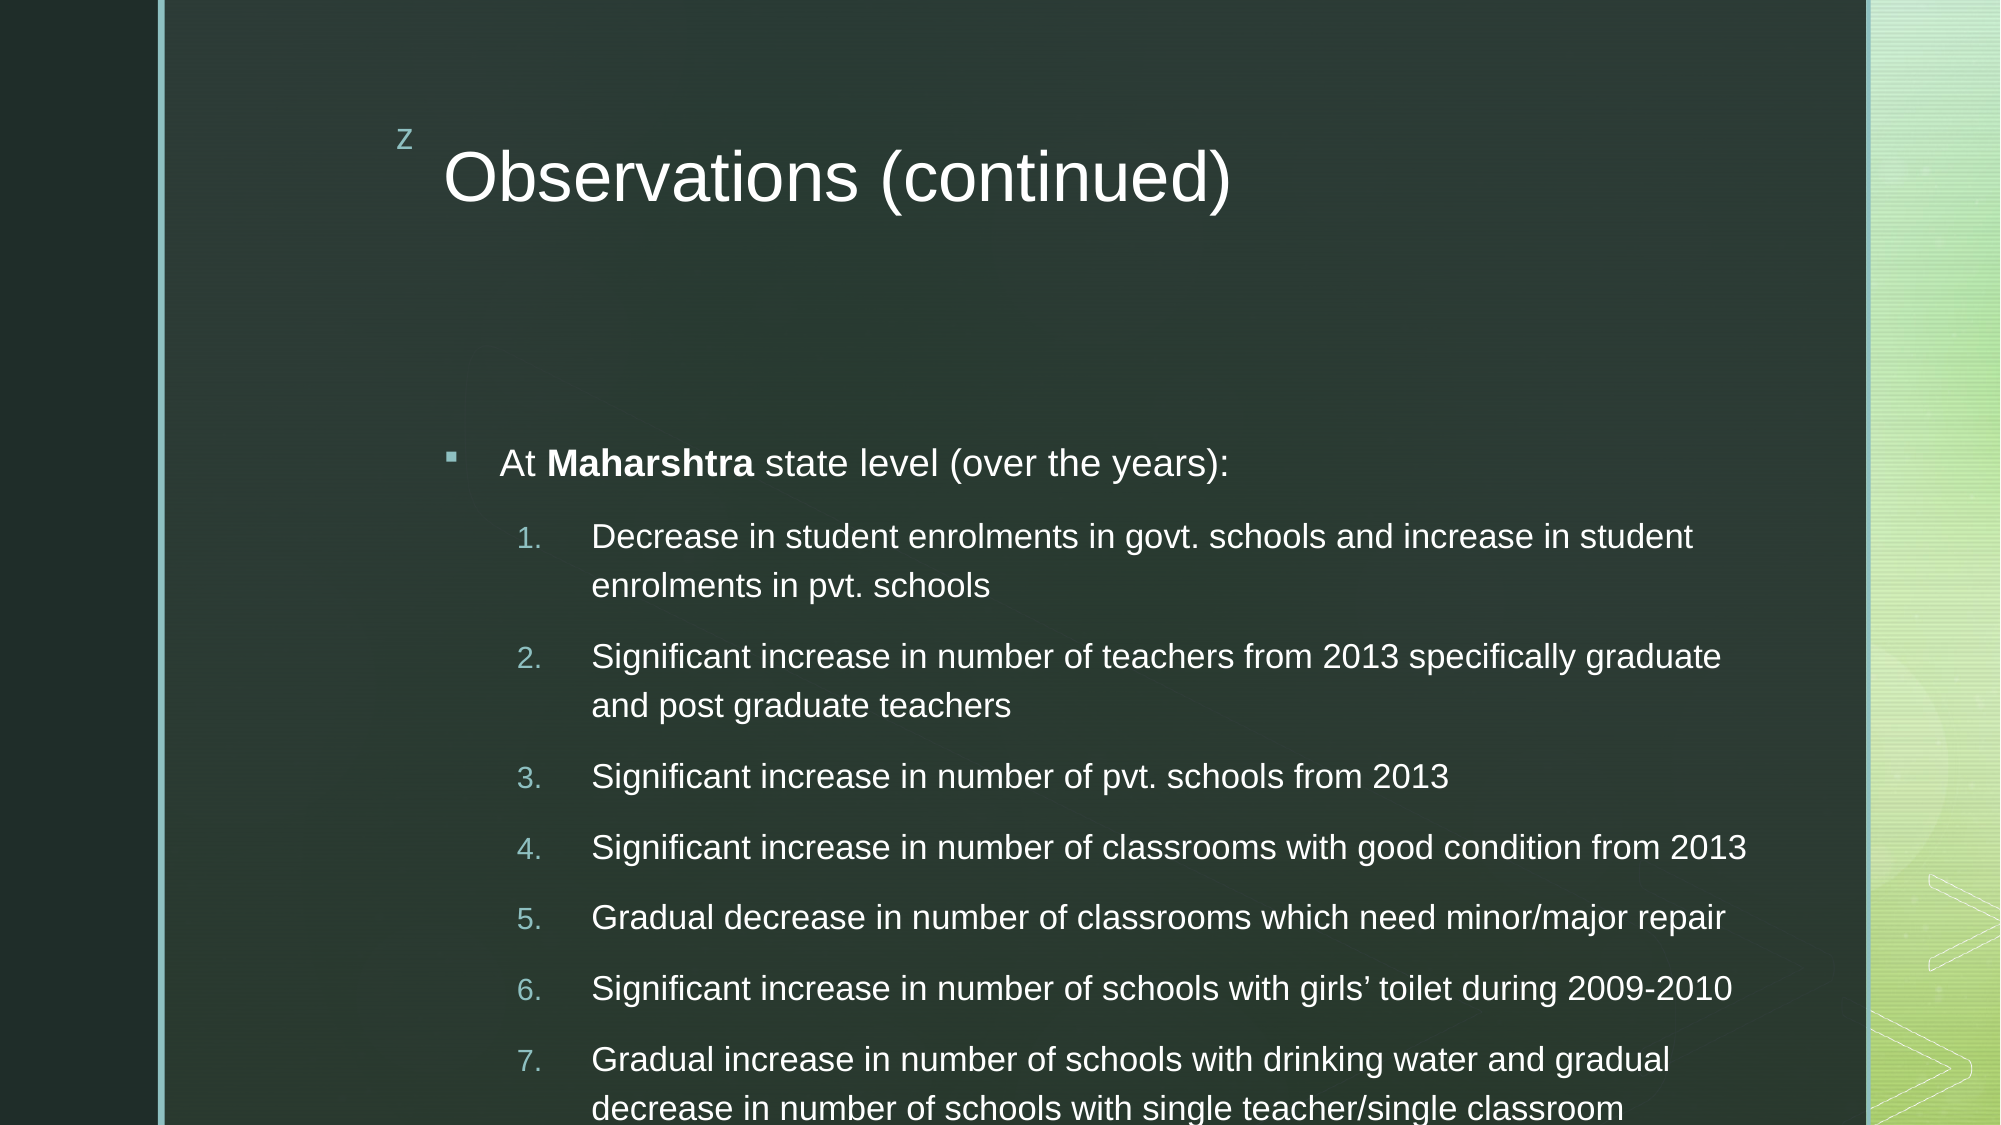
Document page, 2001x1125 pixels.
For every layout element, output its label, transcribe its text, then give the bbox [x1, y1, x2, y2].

title Observations (continued) [428, 132, 1734, 310]
list At Maharshtra state level (over the years): Decrease in student enrolments in govt. schools and increase in student enrolments in pvt. schools Significant increase in number of teachers from 2013 specifically graduate and post graduate teachers Significant increase in number of pvt. schools from 2013 Significant increase in number of classrooms with good condition from 2013 Gradual decrease in number of classrooms which need minor/major repair Significant increase in number of schools with girls’ toilet during 2009-2010 Gradual increase in number of schools with drinking water and gradual decrease in number of schools with single teacher/single classroom [428, 421, 1778, 1125]
picture [1871, 0, 2001, 1125]
